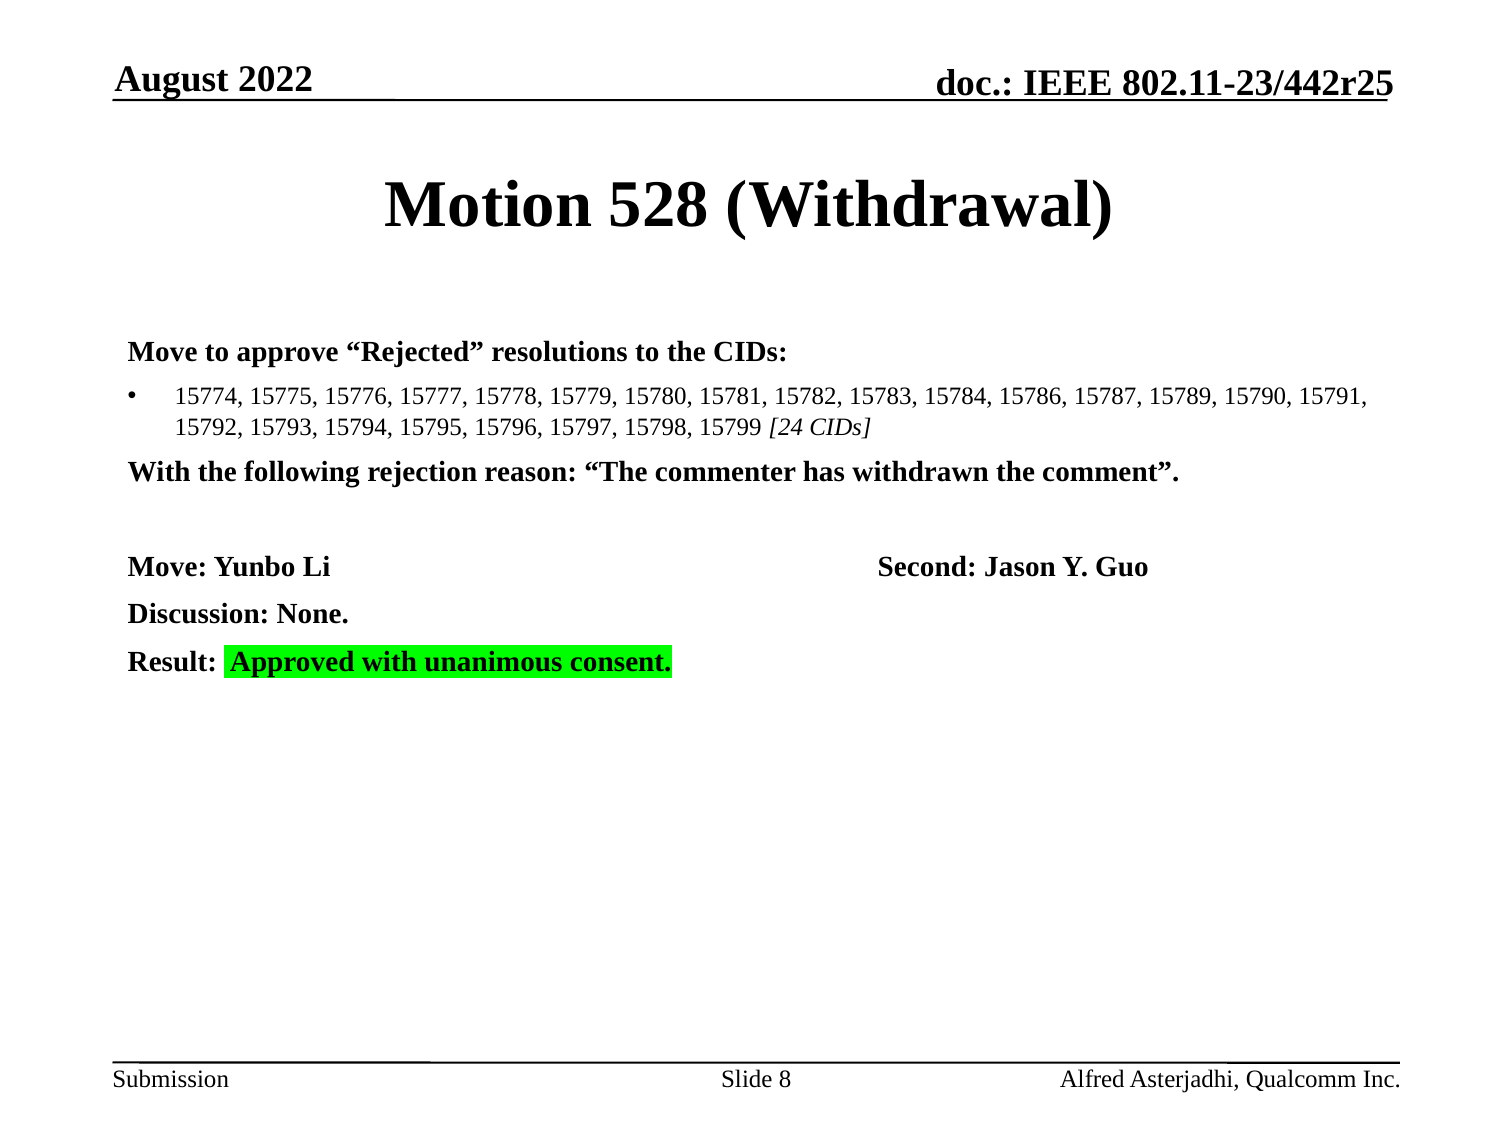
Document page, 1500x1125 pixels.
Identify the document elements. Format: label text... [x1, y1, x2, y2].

footer Alfred Asterjadhi, Qualcomm Inc. [878, 1061, 1402, 1093]
list Move to approve “Rejected” resolutions to the CIDs: 15774, 15775, 15776, 15777, 15778, 15779, 15780, 15781, 15782, 15783, 15784, 15786, 15787, 15789, 15790, 15791, 15792, 15793, 15794, 15795, 15796, 15797, 15798, 15799 [24 CIDs] With the following rejection reason: “The commenter has withdrawn the comment”. Move: Yunbo Li Second: Jason Y. Guo Discussion: None. Result: Approved with unanimous consent. [112, 324, 1388, 1063]
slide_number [114, 54, 423, 100]
slide_number Slide 8 [712, 1061, 800, 1123]
title Motion 528 (Withdrawal) [112, 112, 1388, 288]
